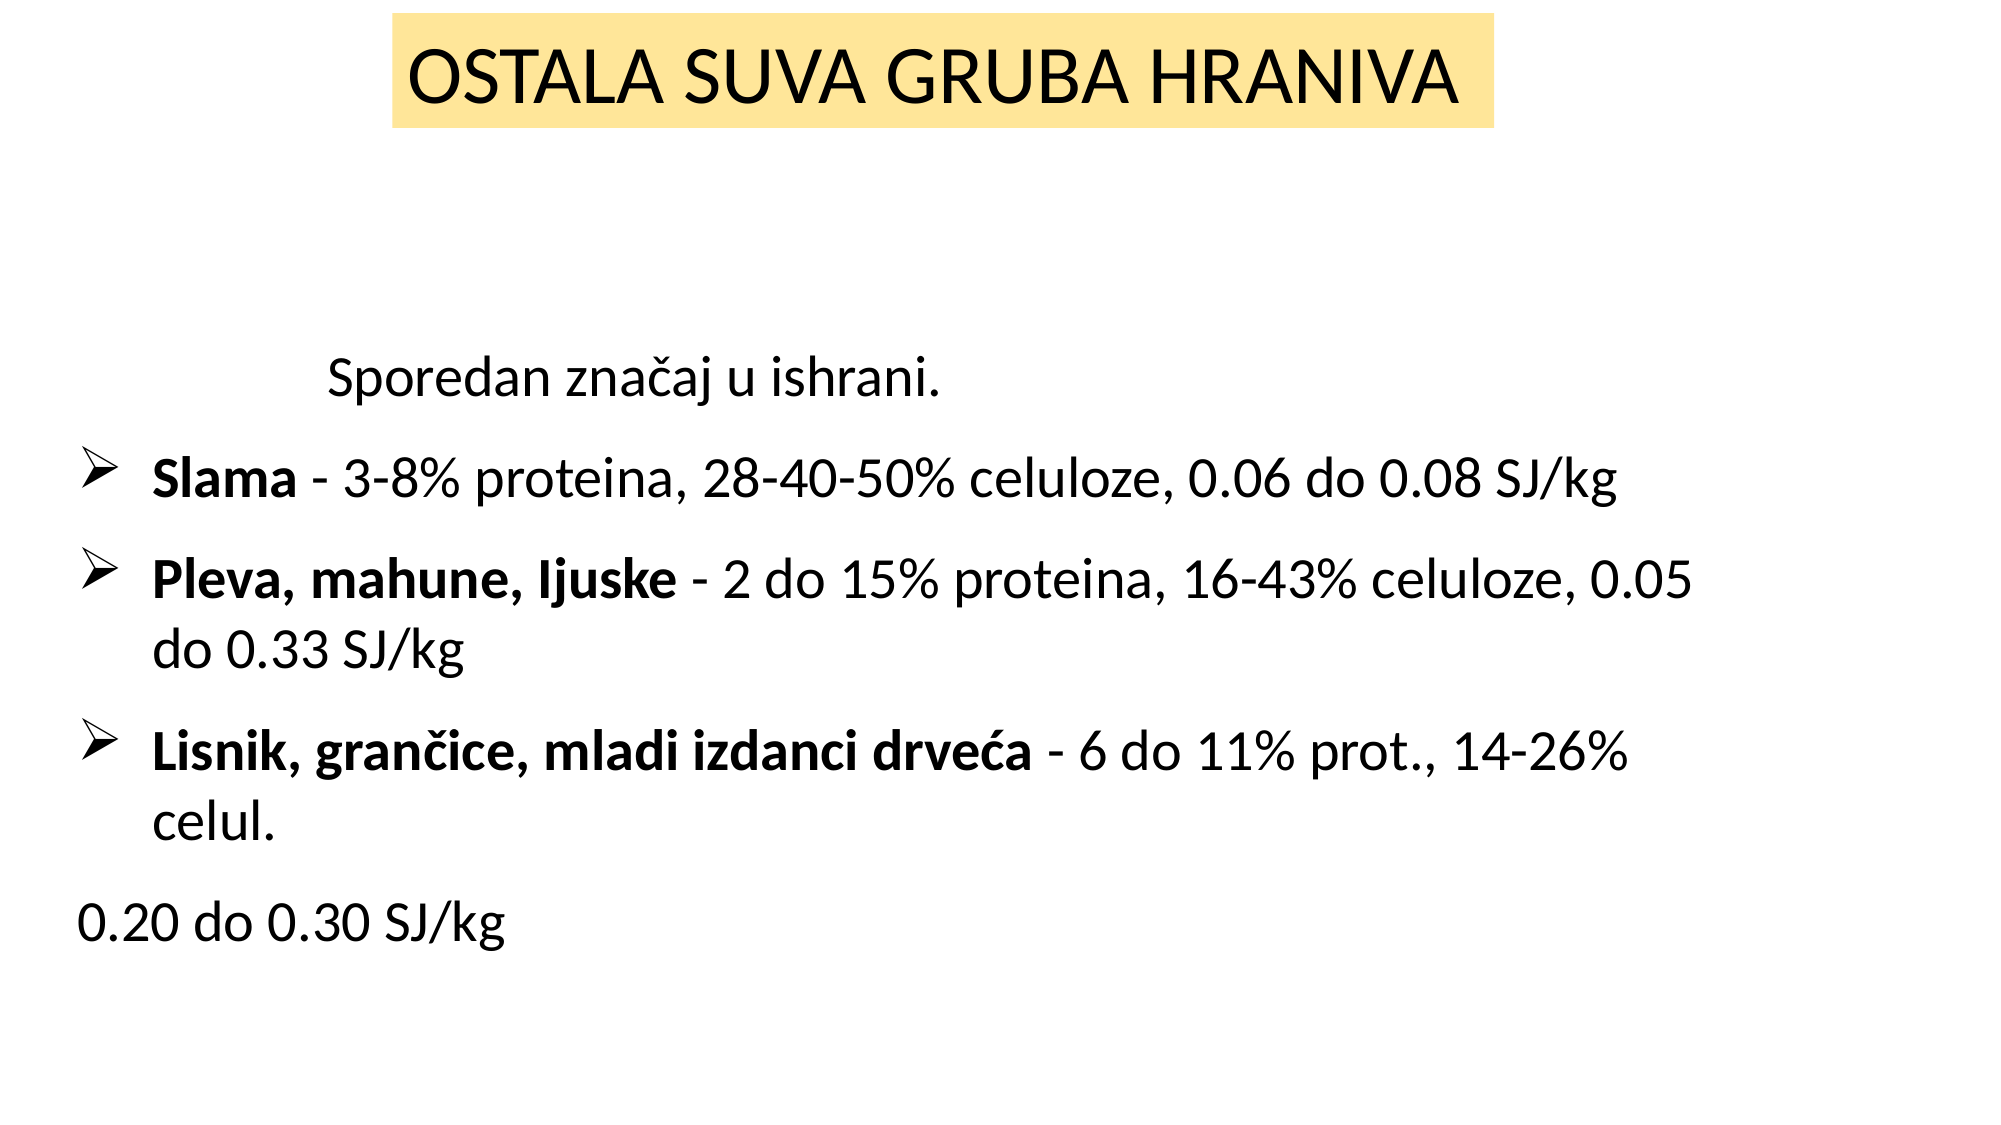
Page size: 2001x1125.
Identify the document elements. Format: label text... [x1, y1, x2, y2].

text_box OSTALA SUVA GRUBA HRANIVA [392, 13, 1495, 128]
text_box Sporedan značaj u ishrani. Slama - 3-8% proteina, 28-40-50% celuloze, 0.06 do 0.08 SJ/kg Pleva, mahune, Ijuske - 2 do 15% proteina, 16-43% celuloze, 0.05 do 0.33 SJ/kg Lisnik, grančice, mladi izdanci drveća - 6 do 11% prot., 14-26% celul. 0.20 do 0.30 SJ/kg [28, 330, 2000, 961]
